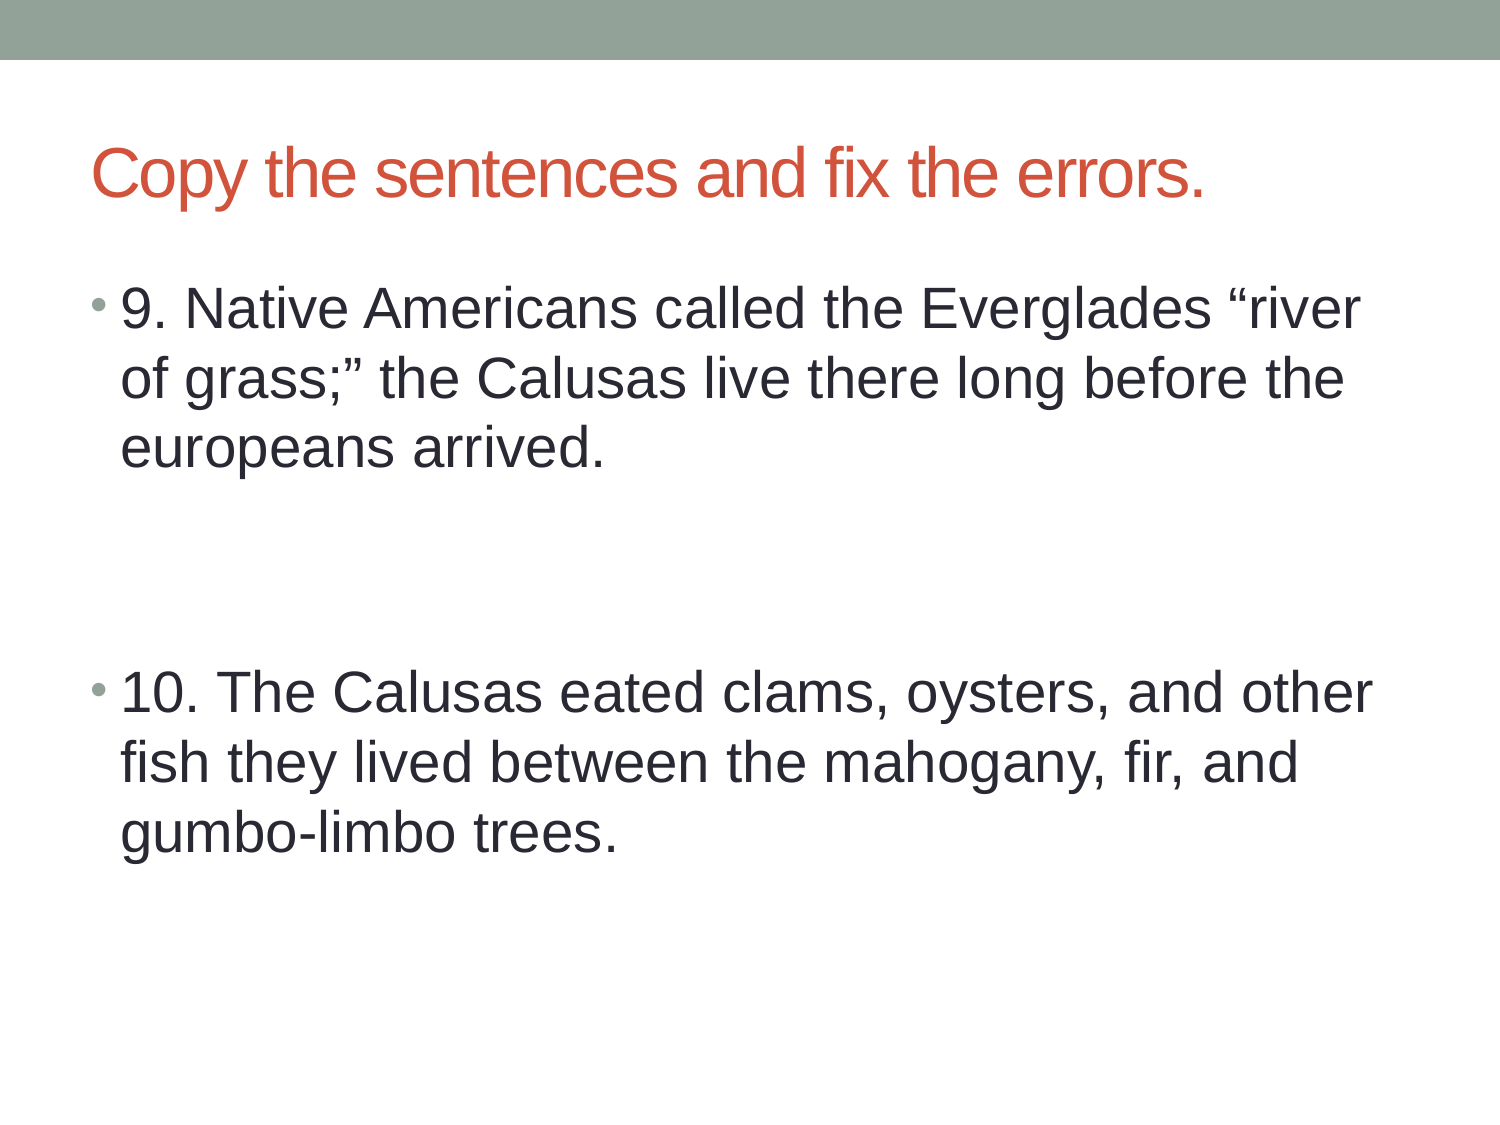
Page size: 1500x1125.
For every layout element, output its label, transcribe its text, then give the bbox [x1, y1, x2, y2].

title Copy the sentences and fix the errors. [75, 87, 1425, 250]
list 9. Native Americans called the Everglades “river of grass;” the Calusas live there long before the europeans arrived. 10. The Calusas eated clams, oysters, and other fish they lived between the mahogany, fir, and gumbo-limbo trees. [75, 262, 1425, 1063]
